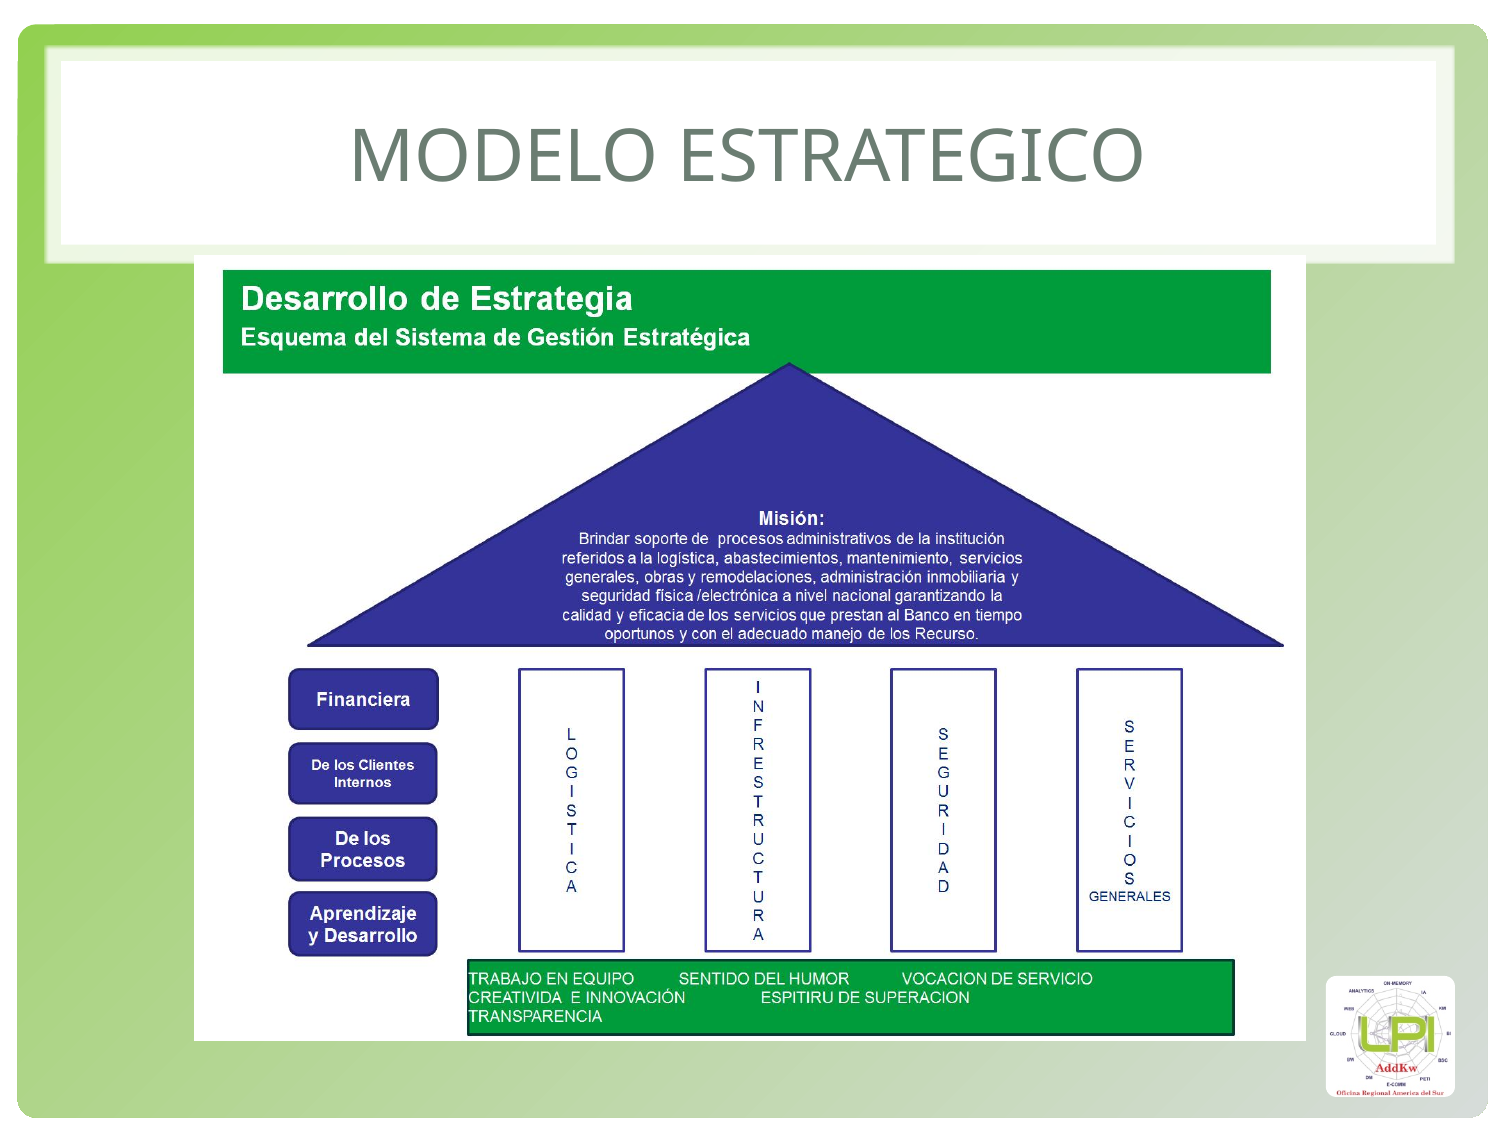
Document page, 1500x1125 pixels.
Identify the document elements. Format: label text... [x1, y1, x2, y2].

picture [1325, 975, 1455, 1097]
title Modelo estrategico [69, 66, 1425, 238]
picture [194, 255, 1306, 1042]
